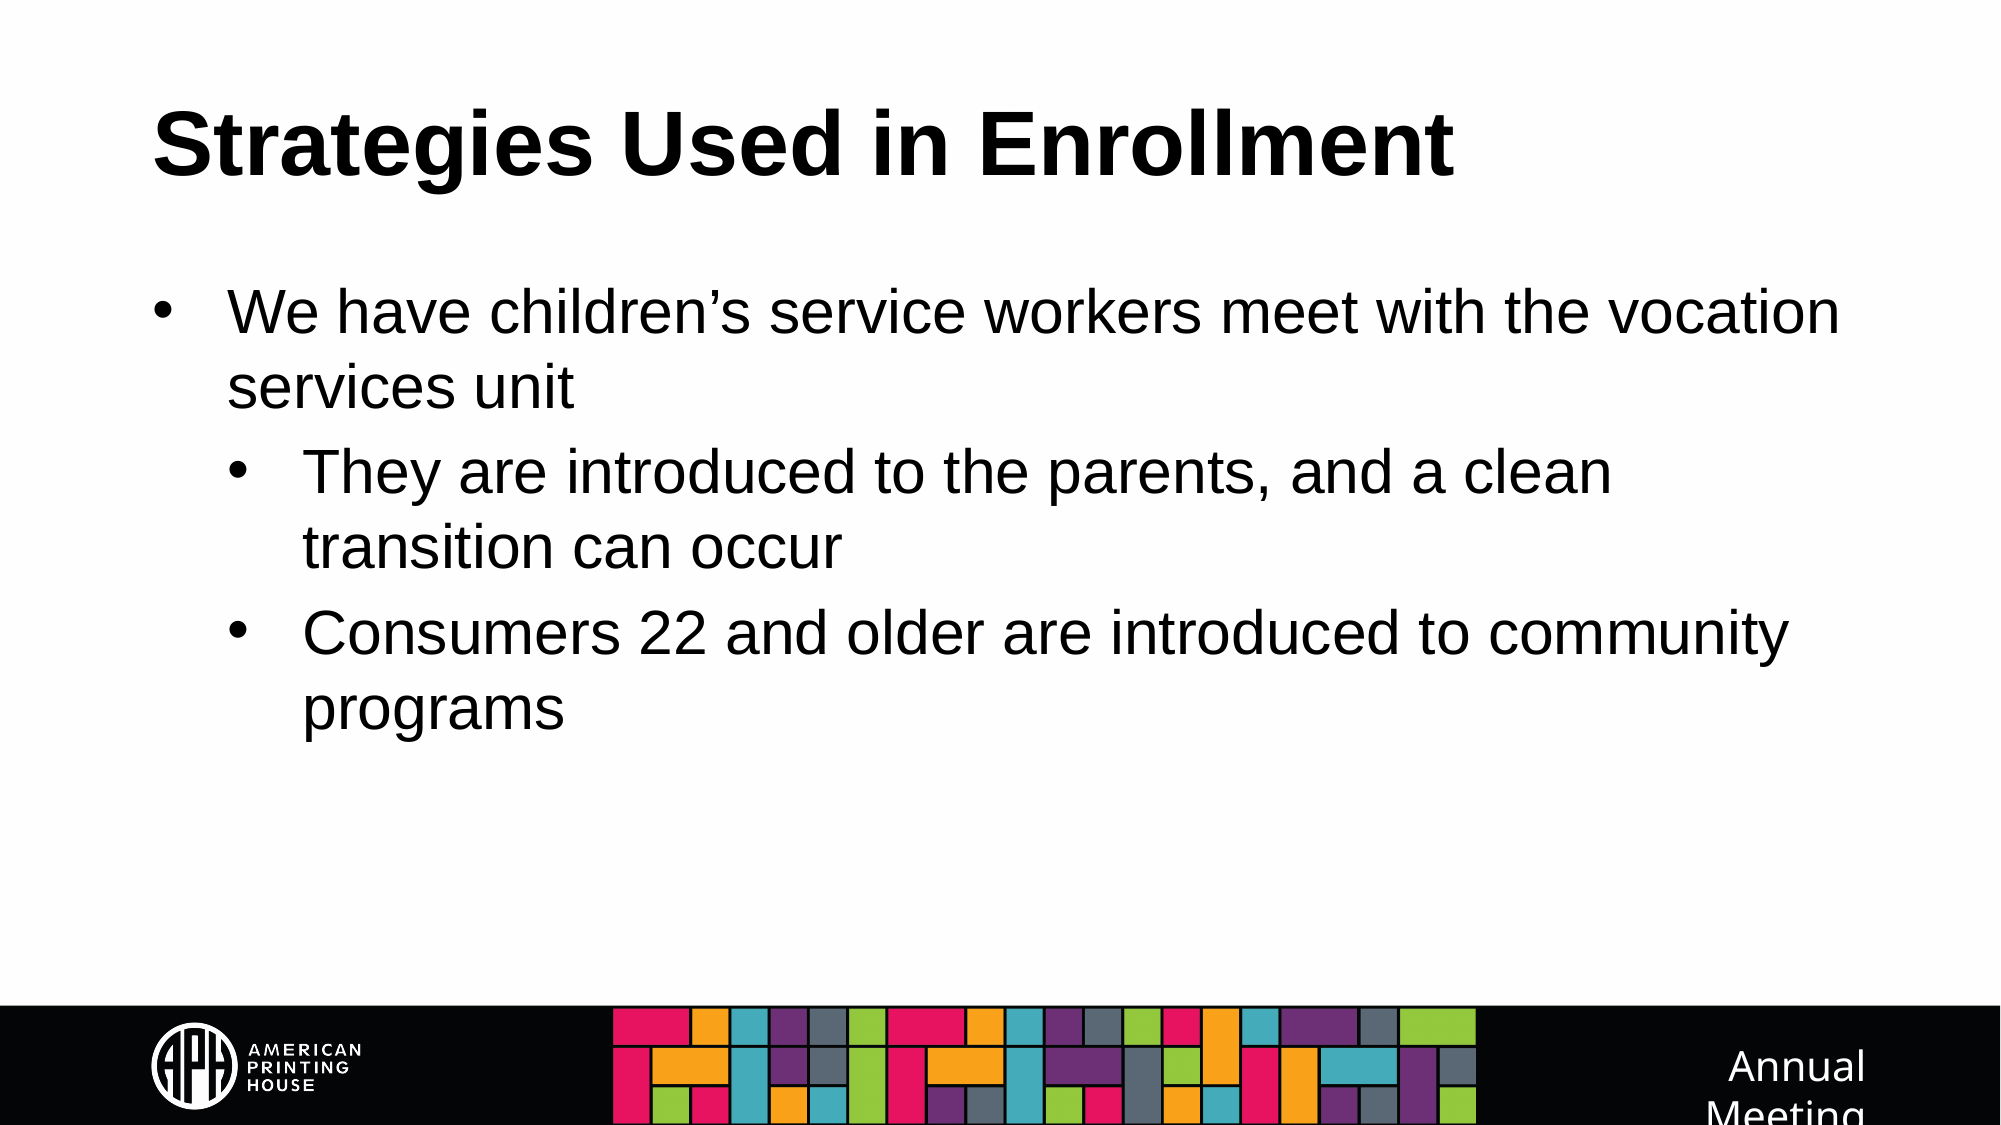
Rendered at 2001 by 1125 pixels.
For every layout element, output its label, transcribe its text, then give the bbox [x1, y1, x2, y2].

picture [1846, 1111, 1858, 1125]
picture [1727, 1107, 1734, 1125]
picture [1821, 1111, 1833, 1125]
picture [0, 0, 2001, 1125]
picture [1771, 1111, 1783, 1118]
title Strategies Used in Enrollment [137, 59, 1863, 232]
list We have children’s service workers meet with the vocation services unit They are introduced to the parents, and a clean transition can occur Consumers 22 and older are introduced to community programs [137, 263, 1863, 909]
picture [1748, 1111, 1760, 1118]
picture [1711, 1105, 1719, 1125]
